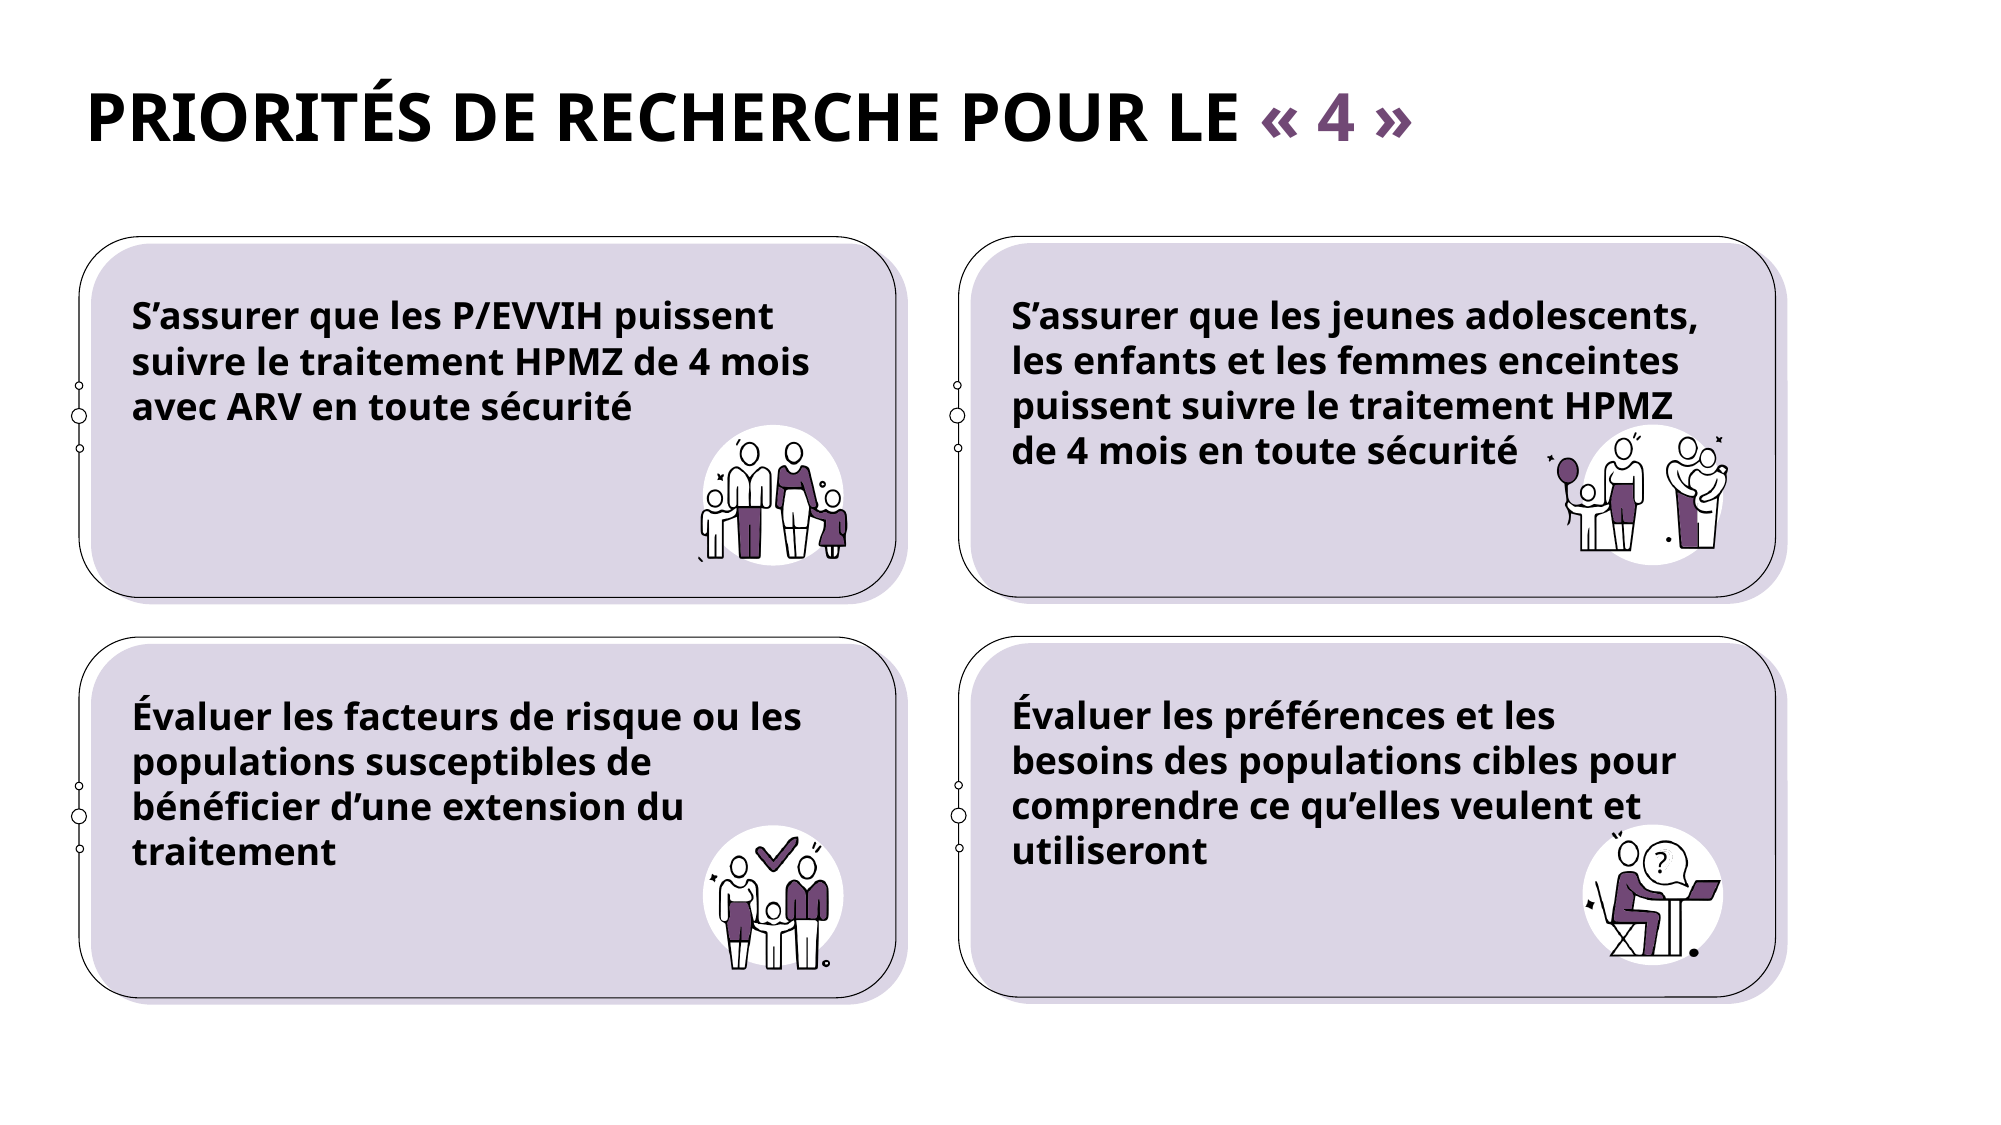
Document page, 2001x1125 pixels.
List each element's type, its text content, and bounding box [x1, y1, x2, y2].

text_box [71, 236, 908, 605]
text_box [71, 637, 908, 1005]
picture [709, 836, 830, 970]
text_box PRIORITÉS DE RECHERCHE POUR LE « 4 » [70, 76, 1468, 195]
picture [696, 439, 848, 562]
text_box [951, 636, 1788, 1004]
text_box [1585, 830, 1721, 957]
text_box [949, 236, 1788, 604]
picture [1547, 431, 1728, 552]
